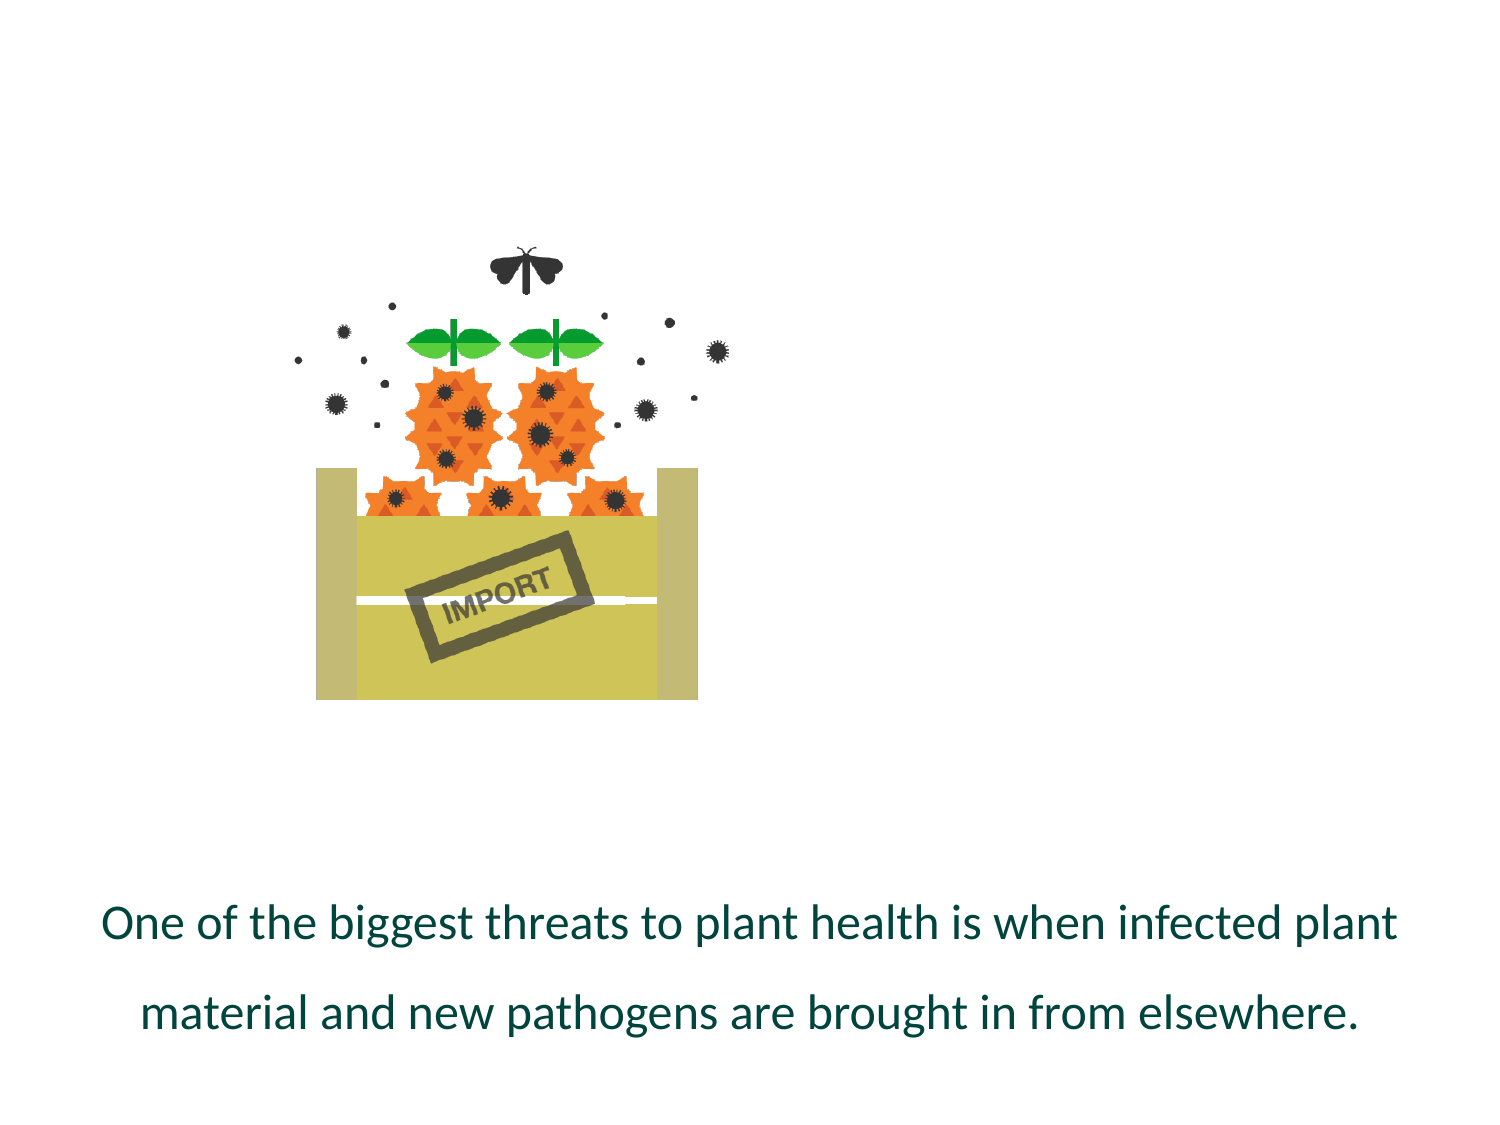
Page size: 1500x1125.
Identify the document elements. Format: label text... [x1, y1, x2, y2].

picture [294, 128, 730, 701]
text_box One of the biggest threats to plant health is when infected plant material and new pathogens are brought in from elsewhere. [47, 852, 1452, 1047]
